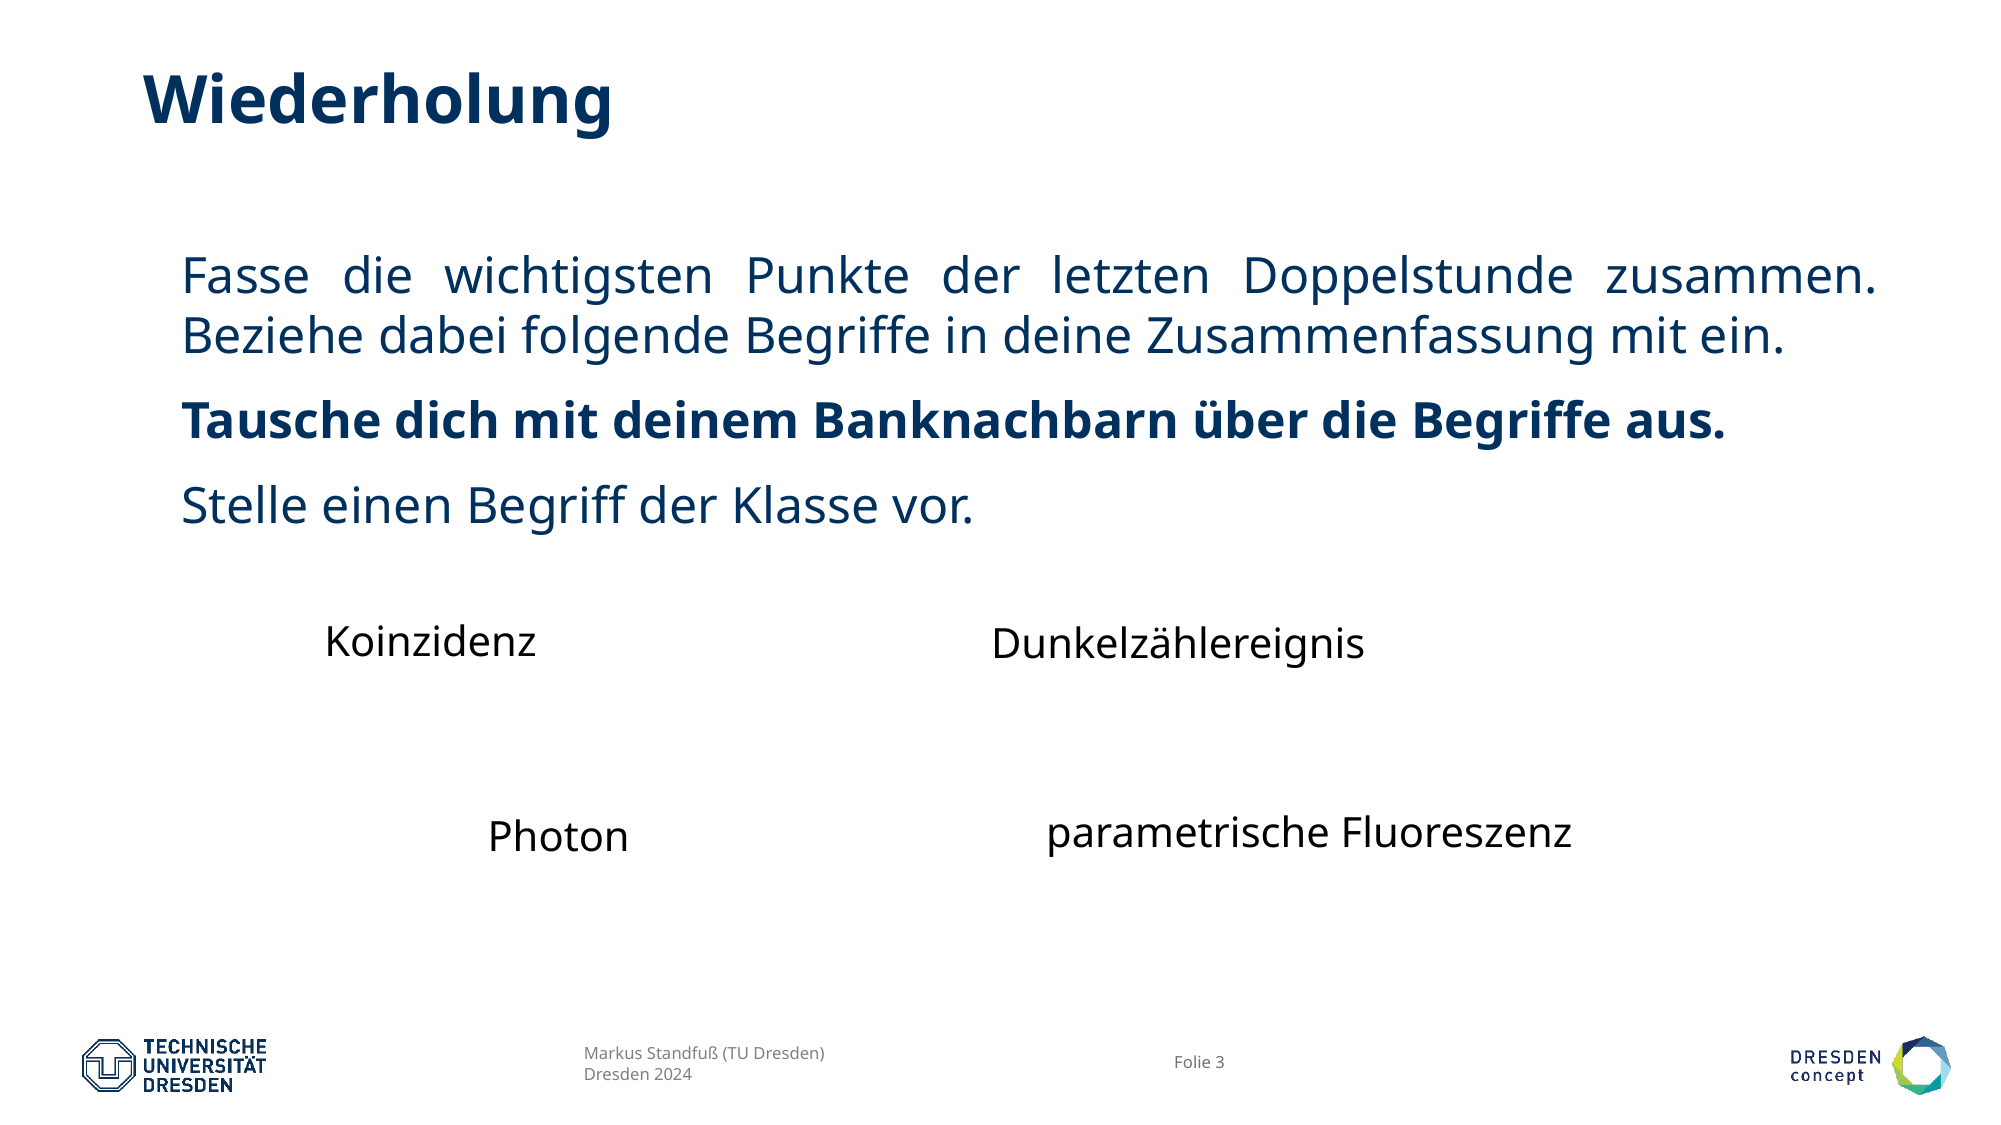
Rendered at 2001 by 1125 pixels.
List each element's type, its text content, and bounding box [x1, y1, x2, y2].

picture [82, 1039, 266, 1092]
text_box Koinzidenz [309, 607, 679, 673]
list Fasse die wichtigsten Punkte der letzten Doppelstunde zusammen. Beziehe dabei folgende Begriffe in deine Zusammenfassung mit ein. Tausche dich mit deinem Banknachbarn über die Begriffe aus. Stelle einen Begriff der Klasse vor. [143, 243, 1880, 957]
text_box Photon [472, 802, 656, 868]
text_box parametrische Fluoreszenz [1031, 798, 1735, 864]
text_box Dunkelzählereignis [976, 609, 1582, 674]
title Wiederholung [143, 56, 1880, 169]
picture [1791, 1036, 1951, 1095]
